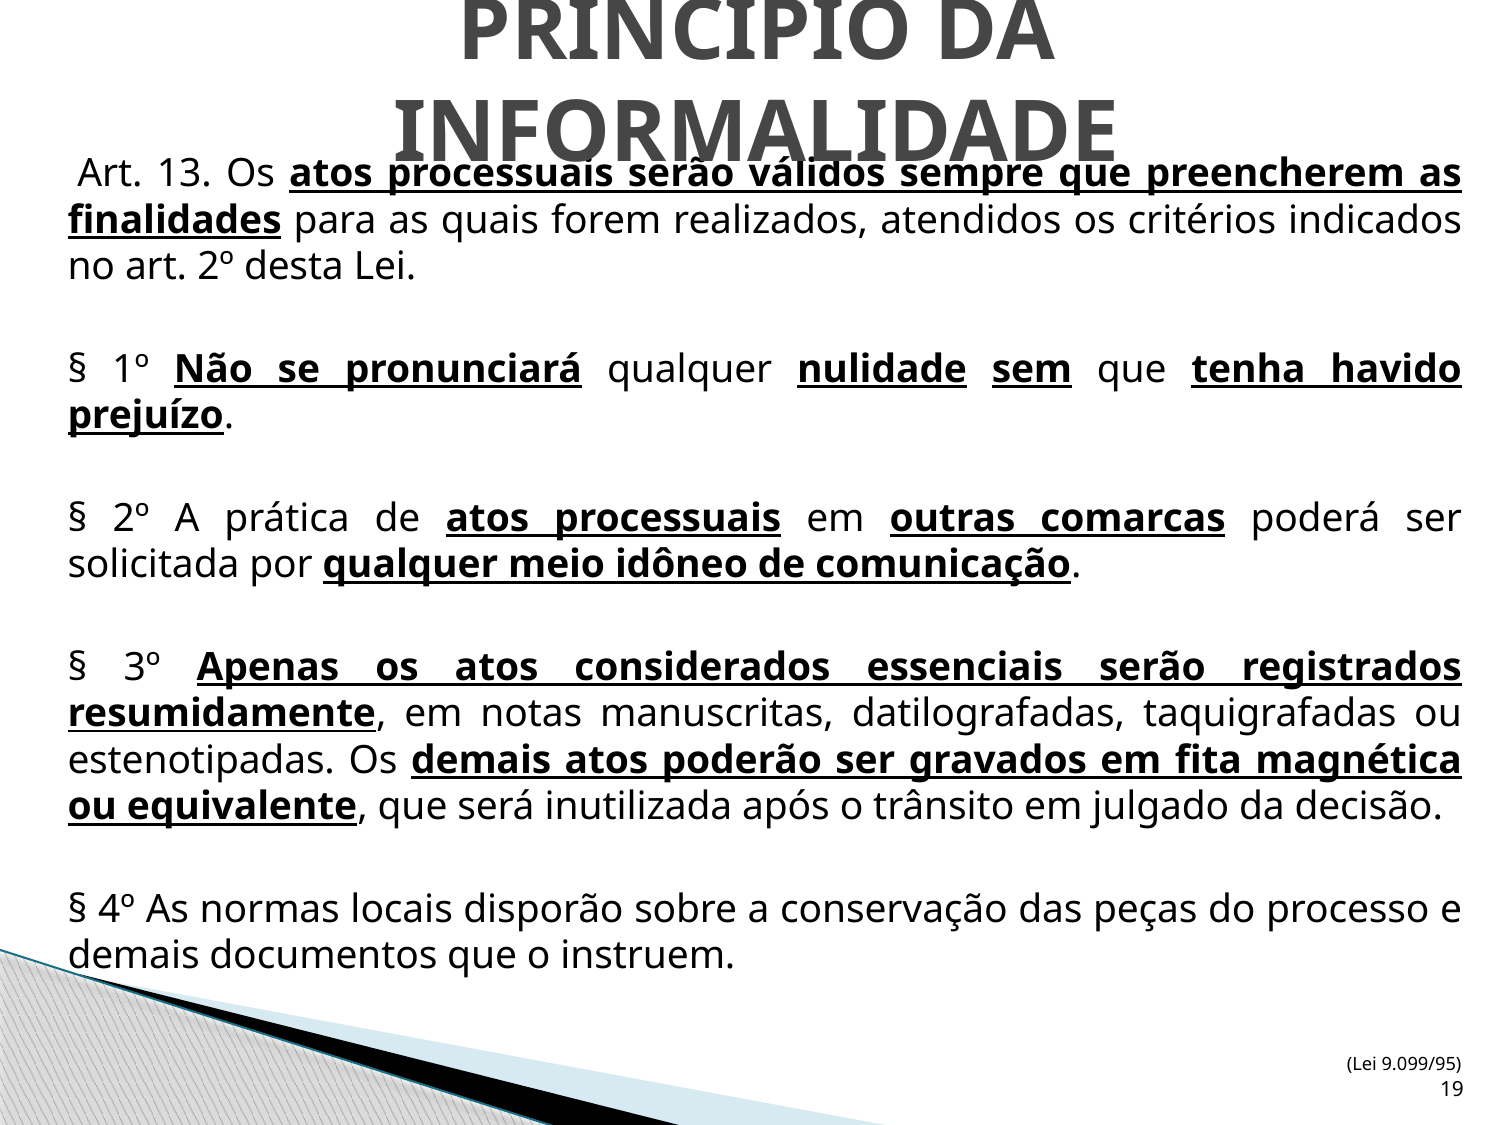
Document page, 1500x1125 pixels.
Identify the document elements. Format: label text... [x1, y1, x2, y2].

title PRINCÍPIO DA INFORMALIDADE [82, 0, 1432, 153]
list Art. 13. Os atos processuais serão válidos sempre que preencherem as finalidades para as quais forem realizados, atendidos os critérios indicados no art. 2º desta Lei. § 1º Não se pronunciará qualquer nulidade sem que tenha havido prejuízo. § 2º A prática de atos processuais em outras comarcas poderá ser solicitada por qualquer meio idôneo de comunicação. § 3º Apenas os atos considerados essenciais serão registrados resumidamente, em notas manuscritas, datilografadas, taquigrafadas ou estenotipadas. Os demais atos poderão ser gravados em fita magnética ou equivalente, que será inutilizada após o trânsito em julgado da decisão. § 4º As normas locais disporão sobre a conservação das peças do processo e demais documentos que o instruem. (Lei 9.099/95) [0, 140, 1477, 1125]
slide_number 19 [1418, 1051, 1479, 1112]
